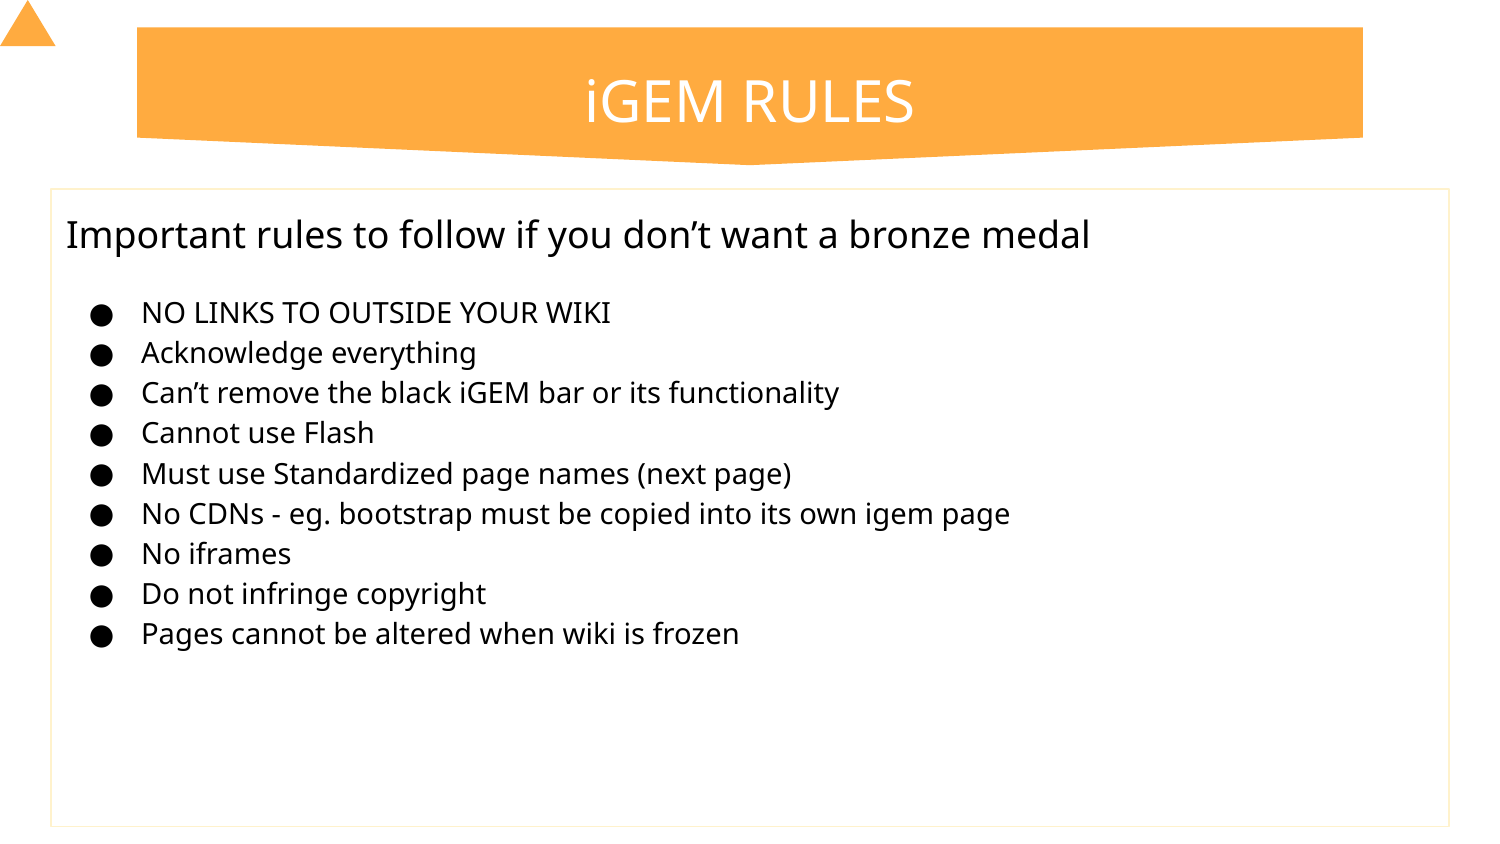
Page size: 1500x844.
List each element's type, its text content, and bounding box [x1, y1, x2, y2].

text_box [137, 27, 1363, 49]
list Important rules to follow if you don’t want a bronze medal NO LINKS TO OUTSIDE YOUR WIKI Acknowledge everything Can’t remove the black iGEM bar or its functionality Cannot use Flash Must use Standardized page names (next page) No CDNs - eg. bootstrap must be copied into its own igem page No iframes Do not infringe copyright Pages cannot be altered when wiki is frozen [51, 189, 1449, 827]
title iGEM RULES [51, 49, 1449, 144]
text_box [279, 144, 1221, 166]
text_box [0, 0, 56, 47]
